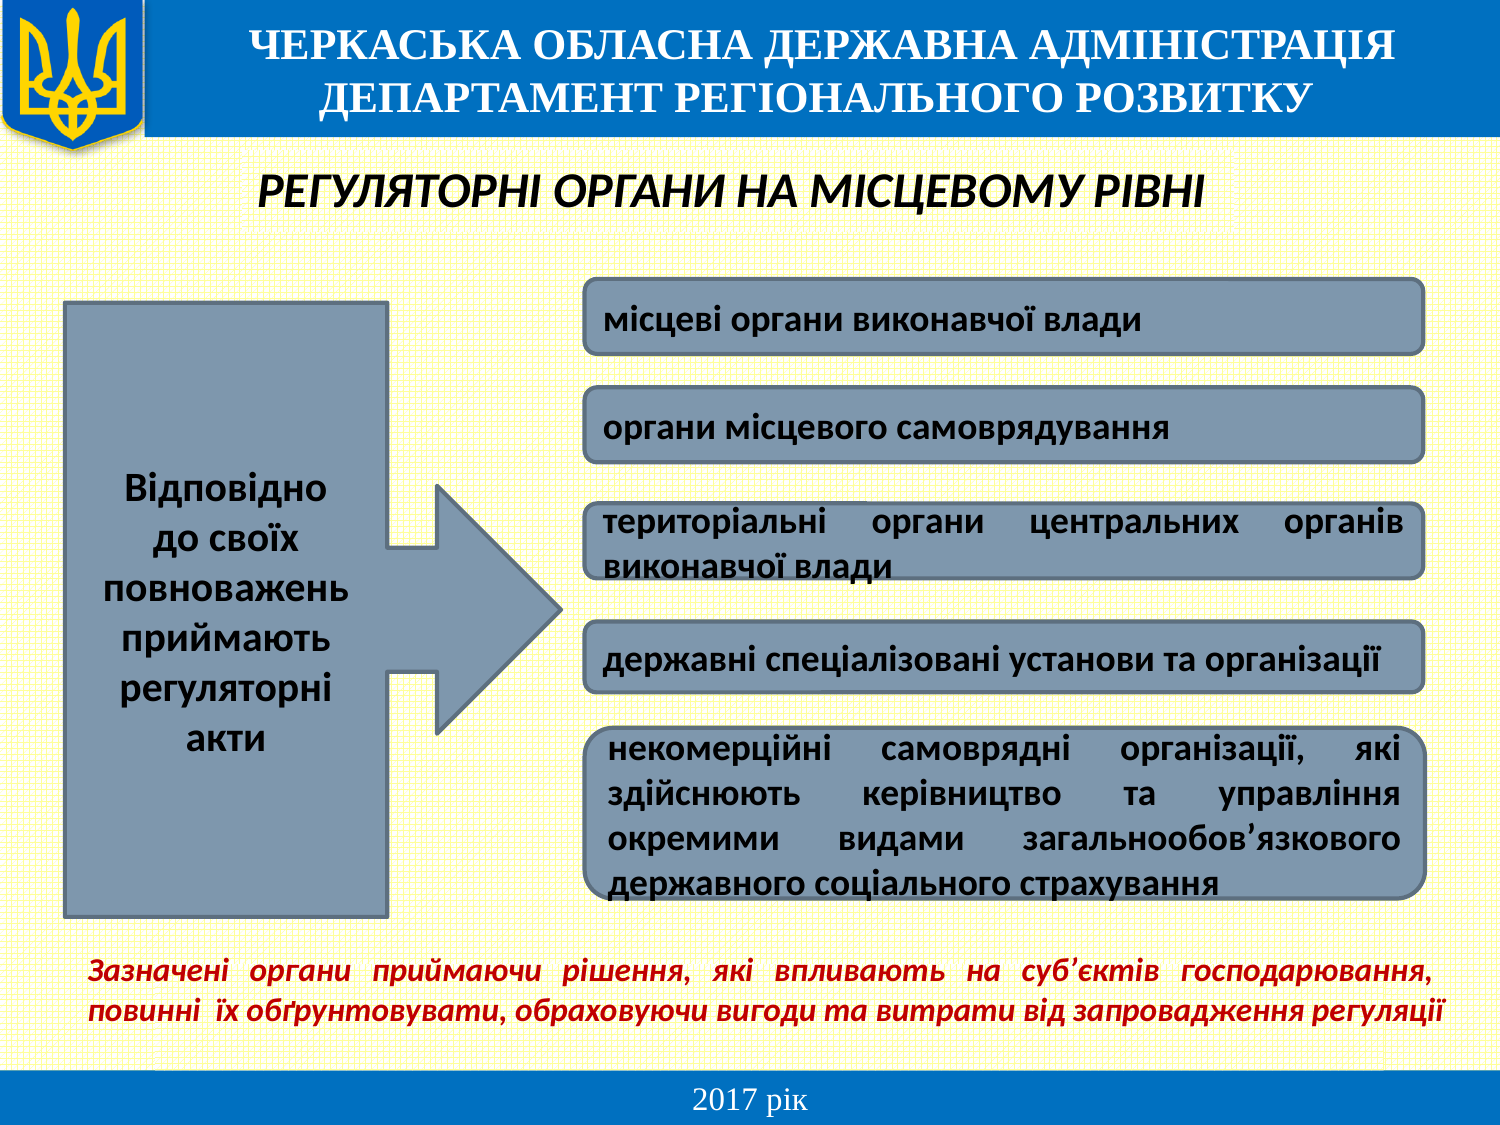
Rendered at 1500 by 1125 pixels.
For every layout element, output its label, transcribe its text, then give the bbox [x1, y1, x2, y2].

text_box некомерційні самоврядні організації, які здійснюють керівництво та управління окремими видами загальнообов’язкового державного соціального страхування [582, 725, 1428, 901]
list Зазначені органи приймаючи рішення, які впливають на суб’єктів господарювання, повинні їх обґрунтовувати, обраховуючи вигоди та витрати від запровадження регуляції [72, 940, 1471, 1047]
title ЧЕРКАСЬКА ОБЛАСНА ДЕРЖАВНА АДМІНІСТРАЦІЯ ДЕПАРТАМЕНТ РЕГІОНАЛЬНОГО РОЗВИТКУ [151, 0, 1500, 138]
text_box територіальні органи центральних органів виконавчої влади [582, 501, 1426, 581]
text_box Відповідно до своїх повноважень приймають регуляторні акти [62, 300, 564, 919]
list 2017 рік [0, 1070, 1500, 1125]
picture [0, 0, 145, 151]
text_box [155, 1047, 1384, 1071]
text_box органи місцевого самоврядування [582, 385, 1426, 465]
text_box РЕГУЛЯТОРНІ ОРГАНИ НА МІСЦЕВОМУ РІВНІ [242, 150, 1235, 232]
text_box державні спеціалізовані установи та організації [582, 619, 1426, 695]
text_box місцеві органи виконавчої влади [582, 276, 1426, 357]
